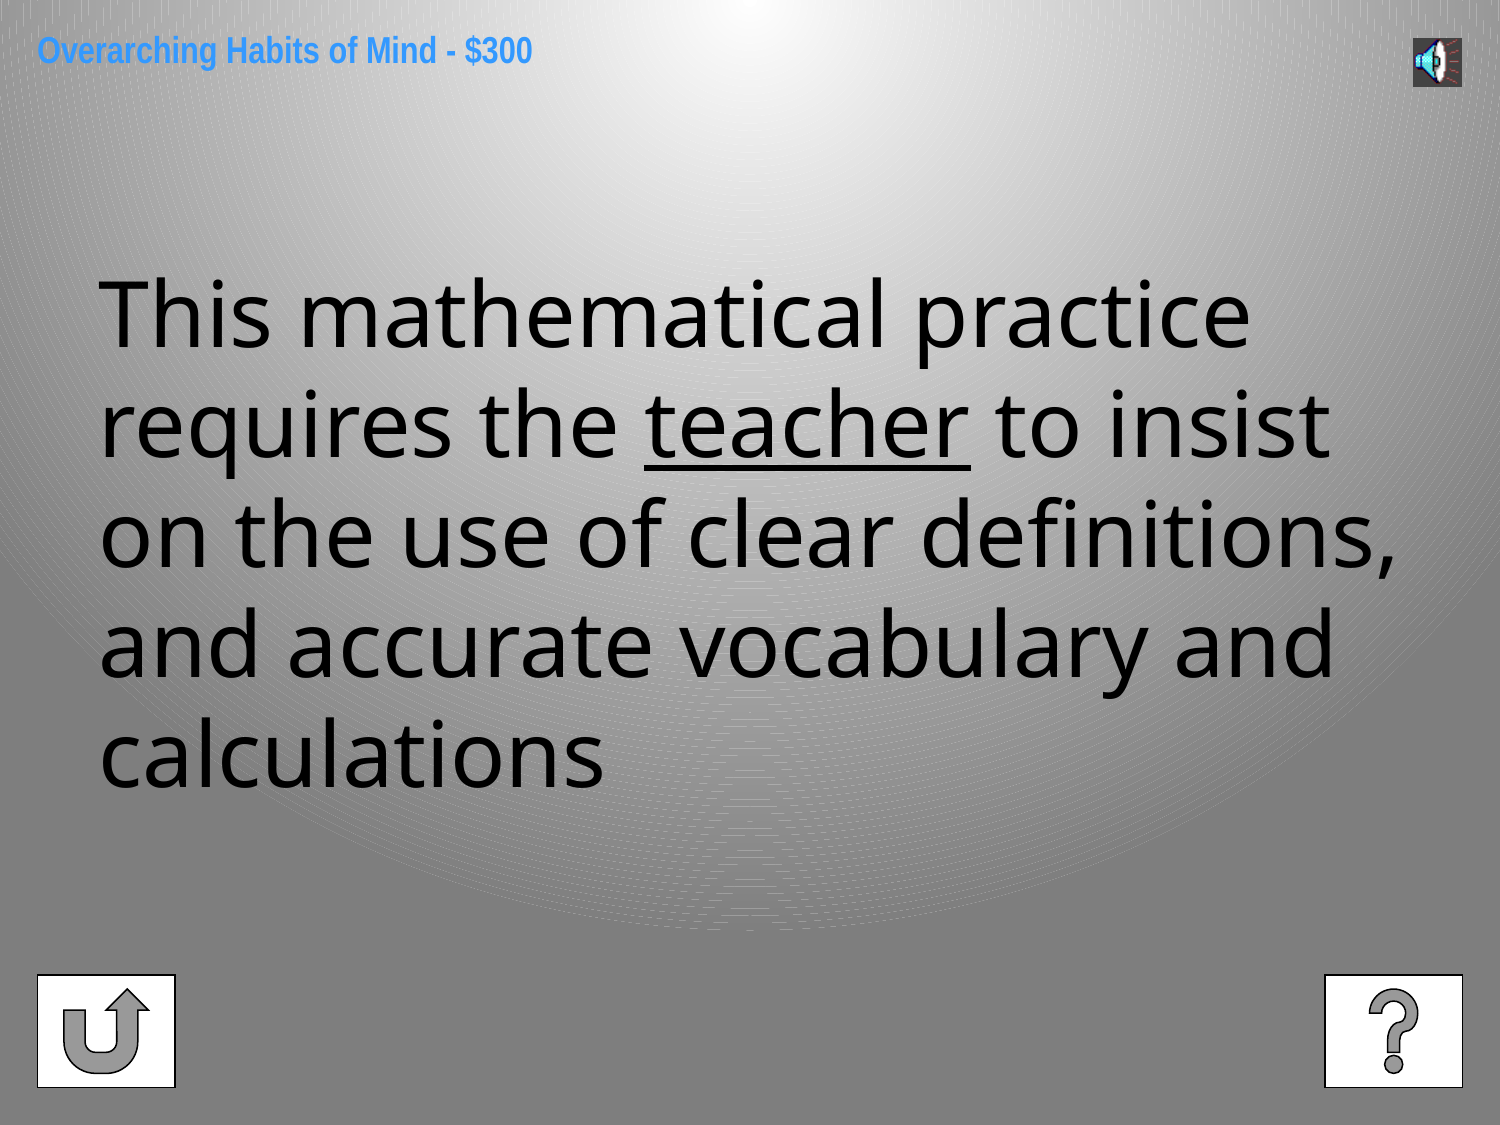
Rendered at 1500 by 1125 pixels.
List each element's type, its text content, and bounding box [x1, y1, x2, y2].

text_box [1324, 975, 1463, 1088]
text_box [37, 975, 175, 1088]
text_box This mathematical practice requires the teacher to insist on the use of clear definitions, and accurate vocabulary and calculations [74, 162, 1425, 900]
picture [1412, 37, 1463, 88]
text_box Overarching Habits of Mind - $300 [22, 18, 1025, 94]
